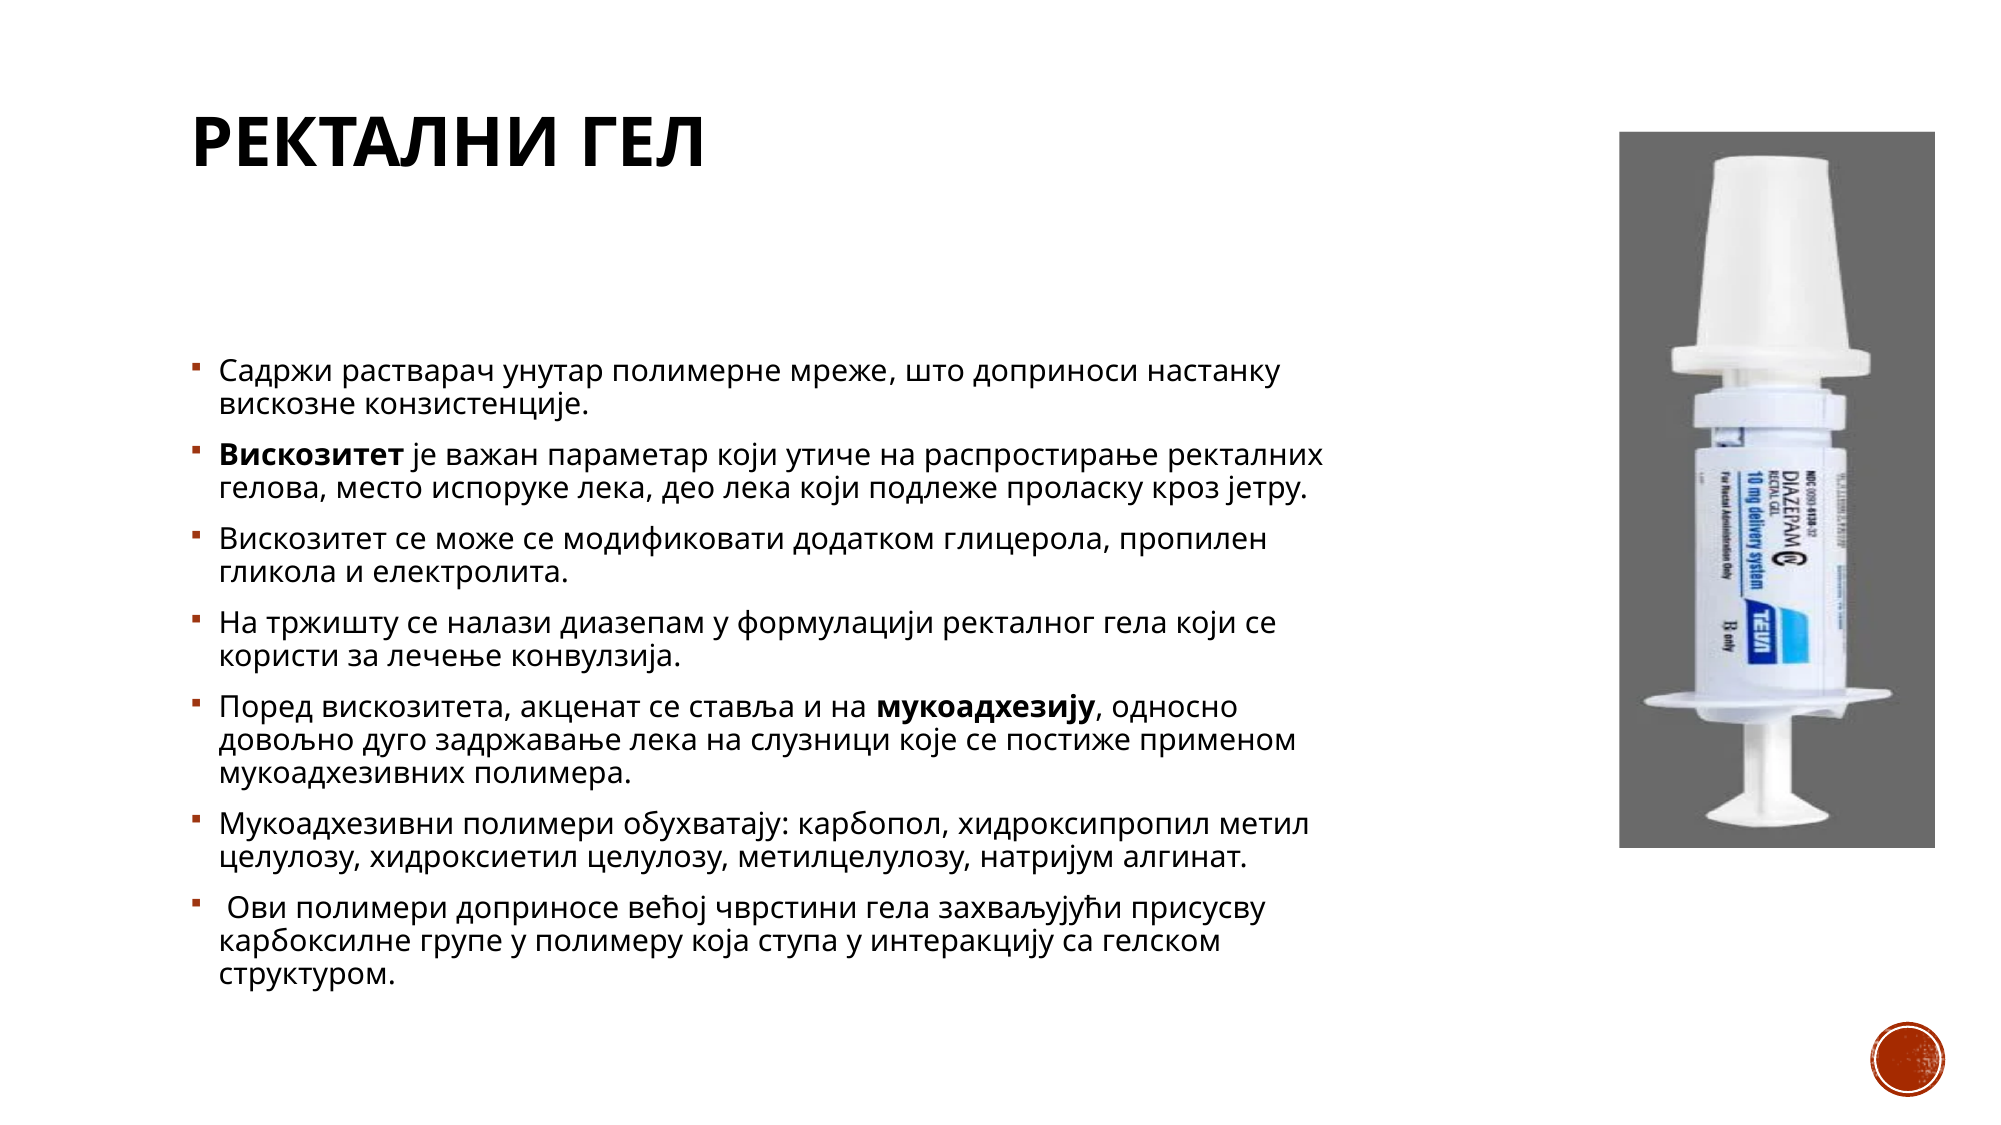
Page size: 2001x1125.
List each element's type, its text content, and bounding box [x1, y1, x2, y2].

title РекталнИ ГЕЛ [175, 79, 1826, 344]
list Садржи растварач унутар полимерне мреже, што доприноси настанку вискозне конзистенције. Вискозитет је важан параметар који утиче на распростирање ректалних гелова, место испоруке лека, део лека који подлеже проласку кроз јетру. Вискозитет се може се модификовати додатком глицерола, пропилен гликола и електролита. На тржишту се налази диазепам у формулацији ректалног гела који се користи за лечење конвулзија. Поред вискозитета, акценат се ставља и на мукоадхезију, односно довољно дуго задржавање лека на слузници које се постиже применом мукоадхезивних полимера. Мукоадхезивни полимери обухватају: карбопол, хидроксипропил метил целулозу, хидроксиетил целулозу, метилцелулозу, натријум алгинат. Ови полимери доприносе већој чврстини гела захваљујући присусву карбоксилне групе у полимеру која ступа у интеракцију са гелском структуром. [175, 348, 1378, 1013]
picture [1422, 132, 2000, 848]
